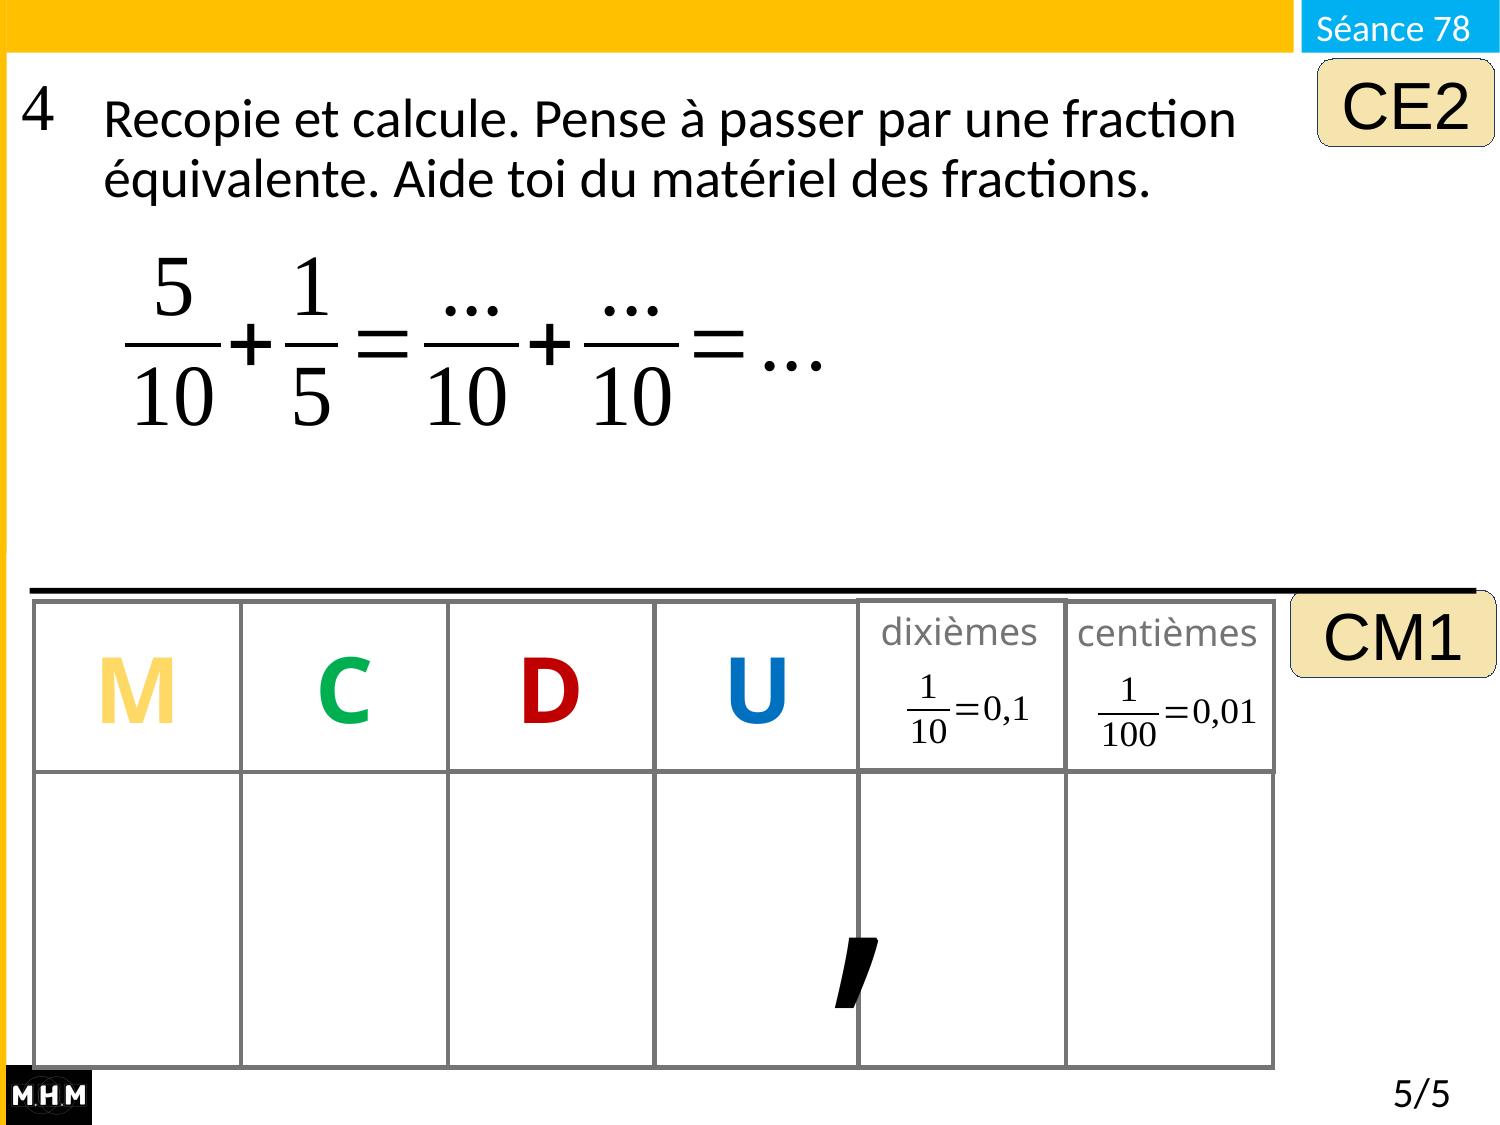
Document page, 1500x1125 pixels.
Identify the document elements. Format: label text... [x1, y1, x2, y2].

text_box CE2 [1317, 58, 1495, 147]
picture [6, 1065, 92, 1125]
text_box Recopie et calcule. Pense à passer par une fraction équivalente. Aide toi du matériel des fractions. [88, 58, 1274, 240]
text_box CM1 [1290, 590, 1497, 678]
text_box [33, 600, 1274, 1068]
text_box 5/5 [1344, 1064, 1500, 1125]
